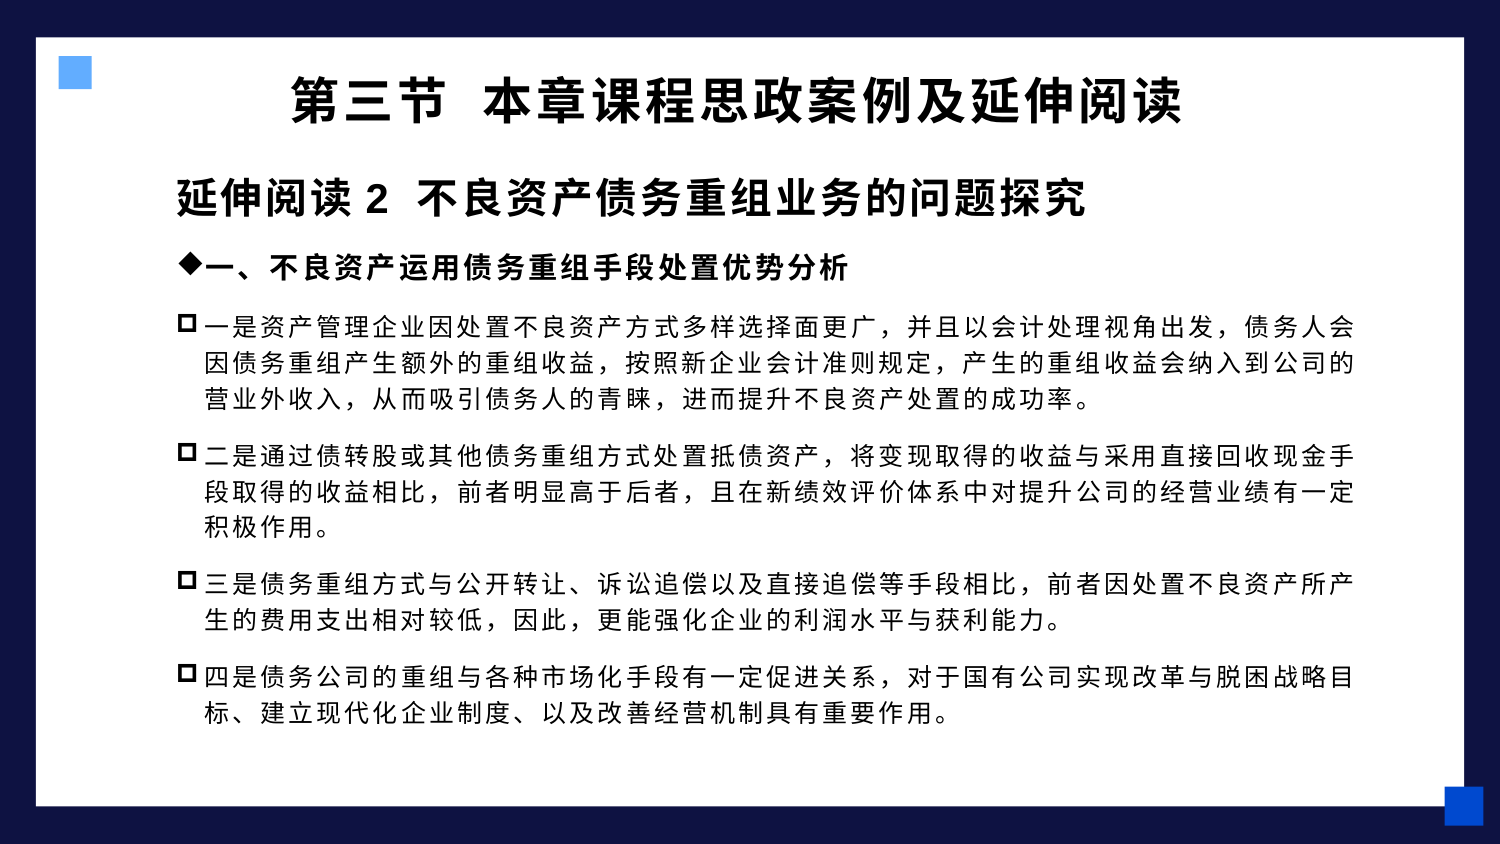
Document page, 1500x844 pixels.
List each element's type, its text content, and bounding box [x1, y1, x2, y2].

list 延伸阅读2 不良资产债务重组业务的问题探究 一、不良资产运用债务重组手段处置优势分析 一是资产管理企业因处置不良资产方式多样选择面更广，并且以会计处理视角出发，债务人会因债务重组产生额外的重组收益，按照新企业会计准则规定，产生的重组收益会纳入到公司的营业外收入，从而吸引债务人的青睐，进而提升不良资产处置的成功率。 二是通过债转股或其他债务重组方式处置抵债资产，将变现取得的收益与采用直接回收现金手段取得的收益相比，前者明显高于后者，且在新绩效评价体系中对提升公司的经营业绩有一定积极作用。 三是债务重组方式与公开转让、诉讼追偿以及直接追偿等手段相比，前者因处置不良资产所产生的费用支出相对较低，因此，更能强化企业的利润水平与获利能力。 四是债务公司的重组与各种市场化手段有一定促进关系，对于国有公司实现改革与脱困战略目标、建立现代化企业制度、以及改善经营机制具有重要作用。 [159, 161, 1388, 586]
title 第三节 本章课程思政案例及延伸阅读 [141, 48, 1327, 138]
